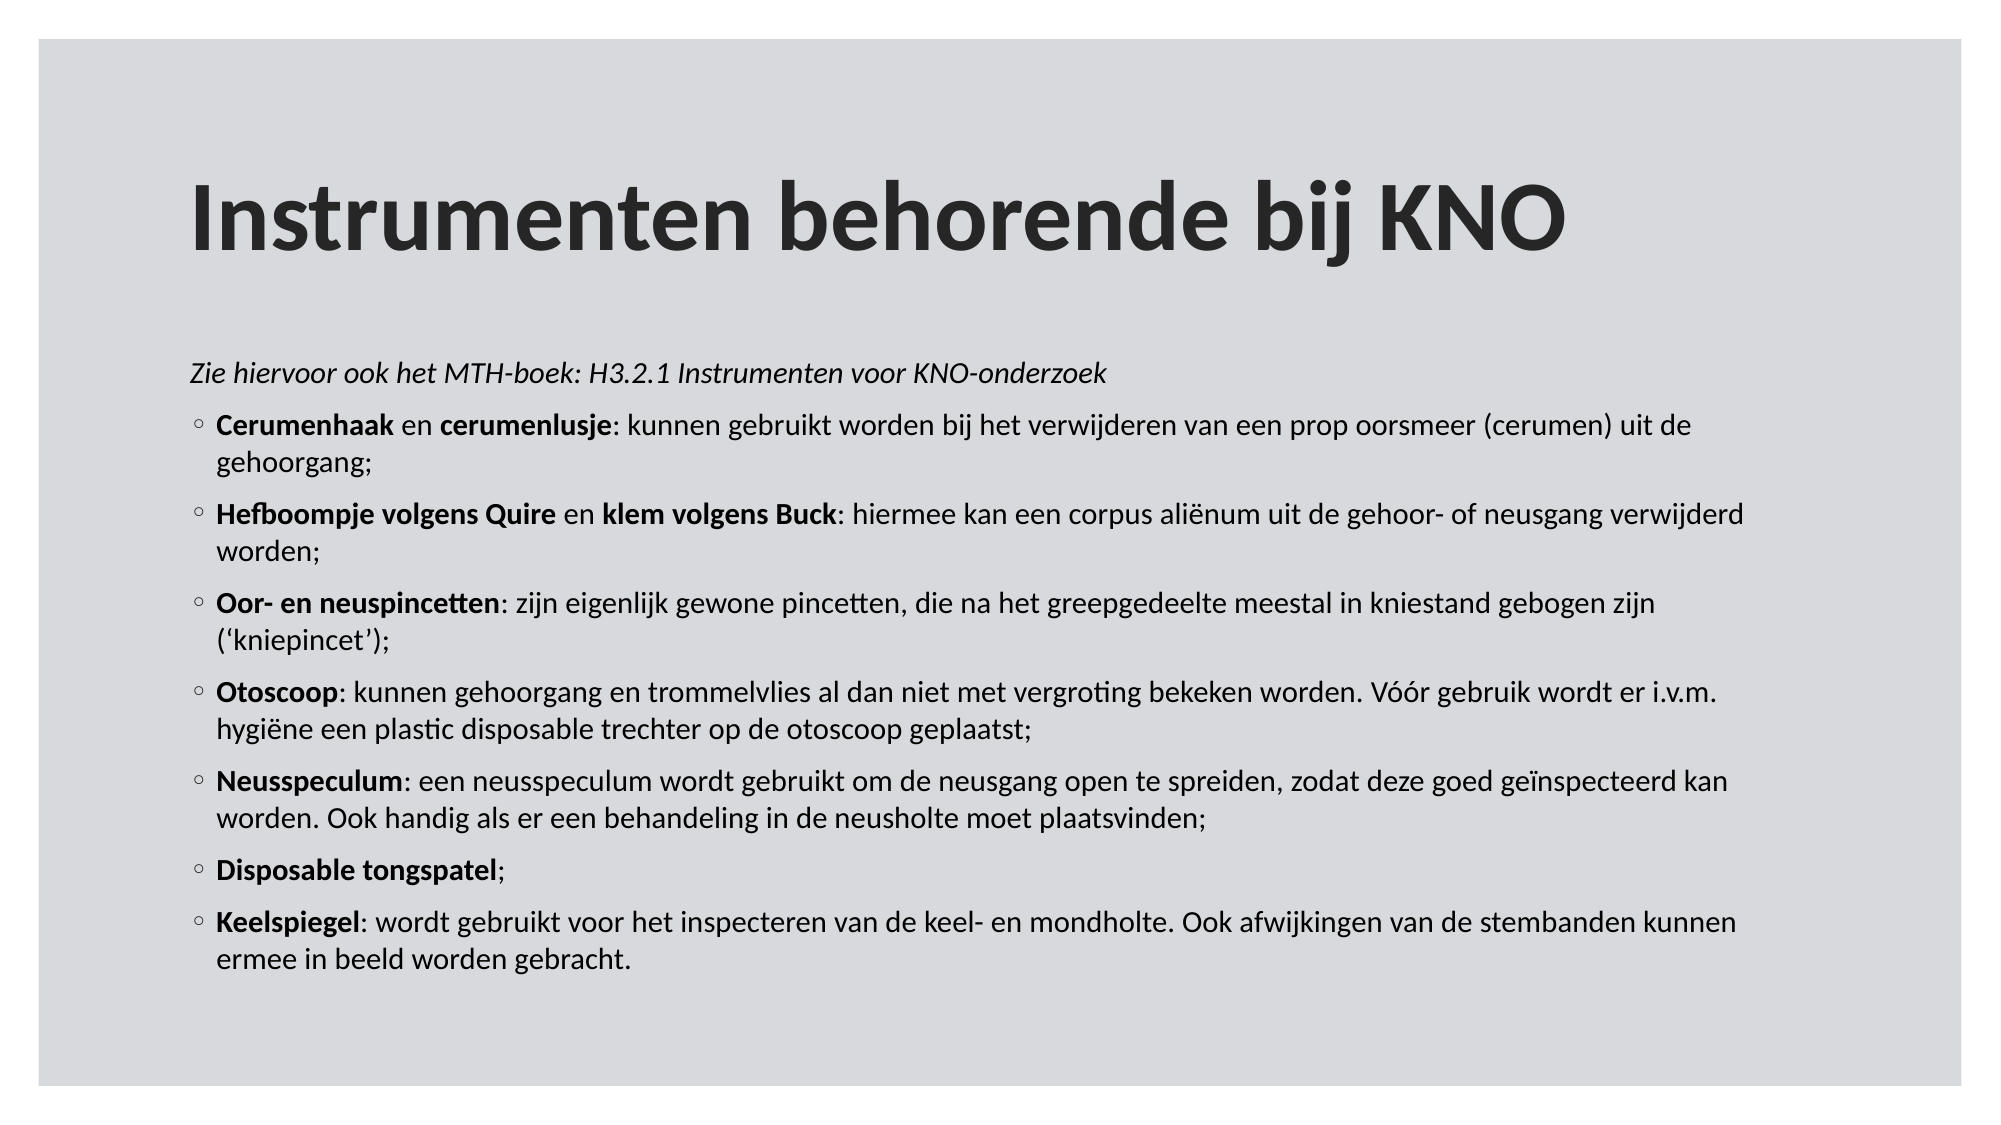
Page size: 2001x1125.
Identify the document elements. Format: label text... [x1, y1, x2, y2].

title Instrumenten behorende bij KNO [174, 105, 1825, 331]
list Zie hiervoor ook het MTH-boek: H3.2.1 Instrumenten voor KNO-onderzoek Cerumenhaak en cerumenlusje: kunnen gebruikt worden bij het verwijderen van een prop oorsmeer (cerumen) uit de gehoorgang; Hefboompje volgens Quire en klem volgens Buck: hiermee kan een corpus aliënum uit de gehoor- of neusgang verwijderd worden; Oor- en neuspincetten: zijn eigenlijk gewone pincetten, die na het greepgedeelte meestal in kniestand gebogen zijn (‘kniepincet’); Otoscoop: kunnen gehoorgang en trommelvlies al dan niet met vergroting bekeken worden. Vóór gebruik wordt er i.v.m. hygiëne een plastic disposable trechter op de otoscoop geplaatst; Neusspeculum: een neusspeculum wordt gebruikt om de neusgang open te spreiden, zodat deze goed geïnspecteerd kan worden. Ook handig als er een behandeling in de neusholte moet plaatsvinden; Disposable tongspatel; Keelspiegel: wordt gebruikt voor het inspecteren van de keel- en mondholte. Ook afwijkingen van de stembanden kunnen ermee in beeld worden gebracht. [174, 345, 1825, 990]
